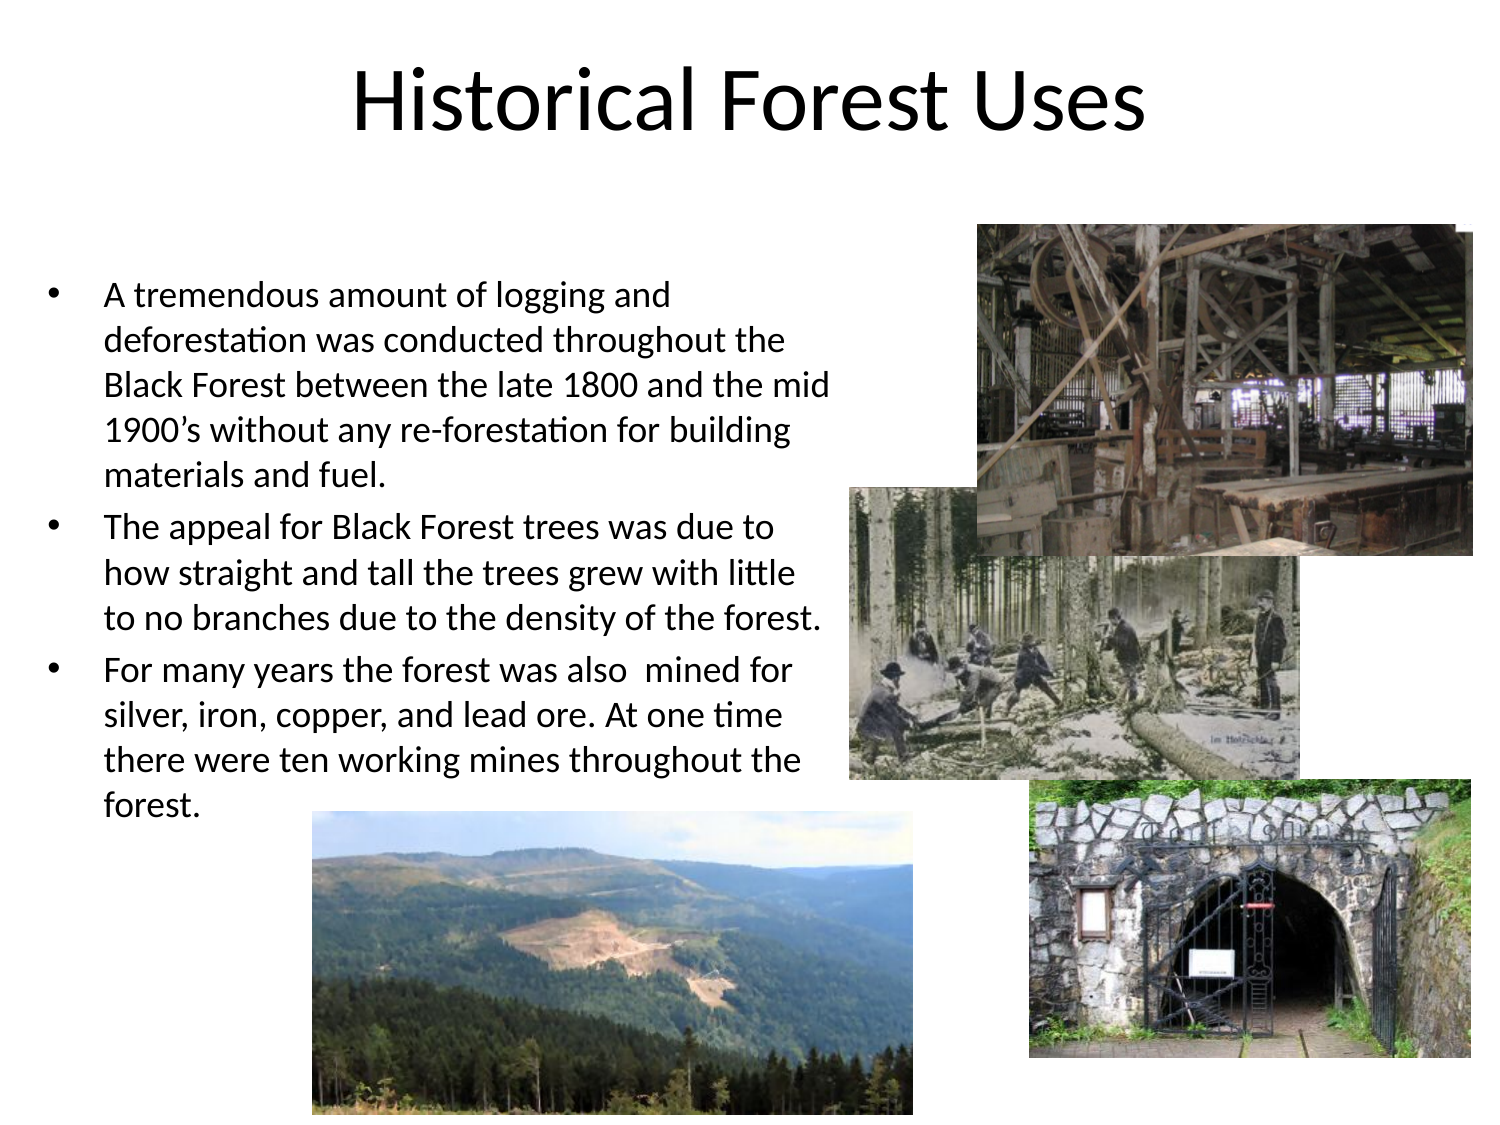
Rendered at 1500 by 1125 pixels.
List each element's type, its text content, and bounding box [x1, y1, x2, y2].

title Historical Forest Uses [75, 0, 1425, 188]
list A tremendous amount of logging and deforestation was conducted throughout the Black Forest between the late 1800 and the mid 1900’s without any re-forestation for building materials and fuel. The appeal for Black Forest trees was due to how straight and tall the trees grew with little to no branches due to the density of the forest. For many years the forest was also mined for silver, iron, copper, and lead ore. At one time there were ten working mines throughout the forest. [32, 262, 850, 1005]
picture [849, 224, 1473, 1058]
picture [312, 811, 913, 1115]
